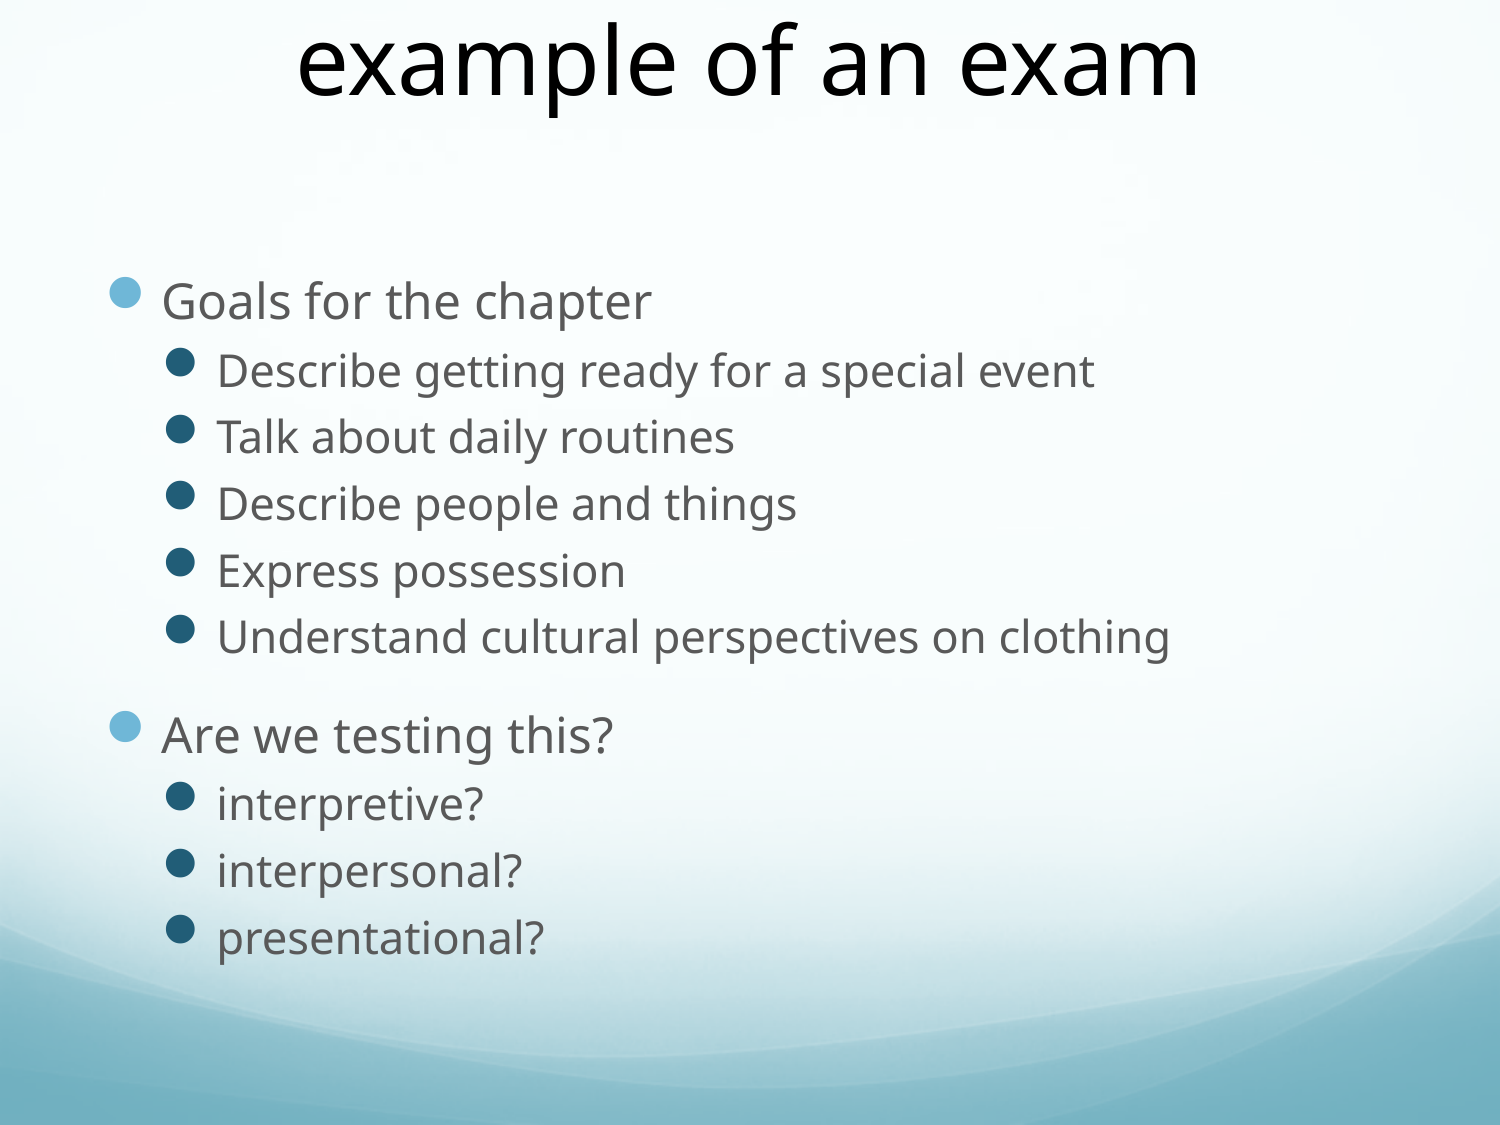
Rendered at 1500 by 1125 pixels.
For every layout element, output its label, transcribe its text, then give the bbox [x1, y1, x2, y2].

title example of an exam [90, 17, 1410, 237]
list Goals for the chapter Describe getting ready for a special event Talk about daily routines Describe people and things Express possession Understand cultural perspectives on clothing Are we testing this? interpretive? interpersonal? presentational? [90, 262, 1410, 975]
